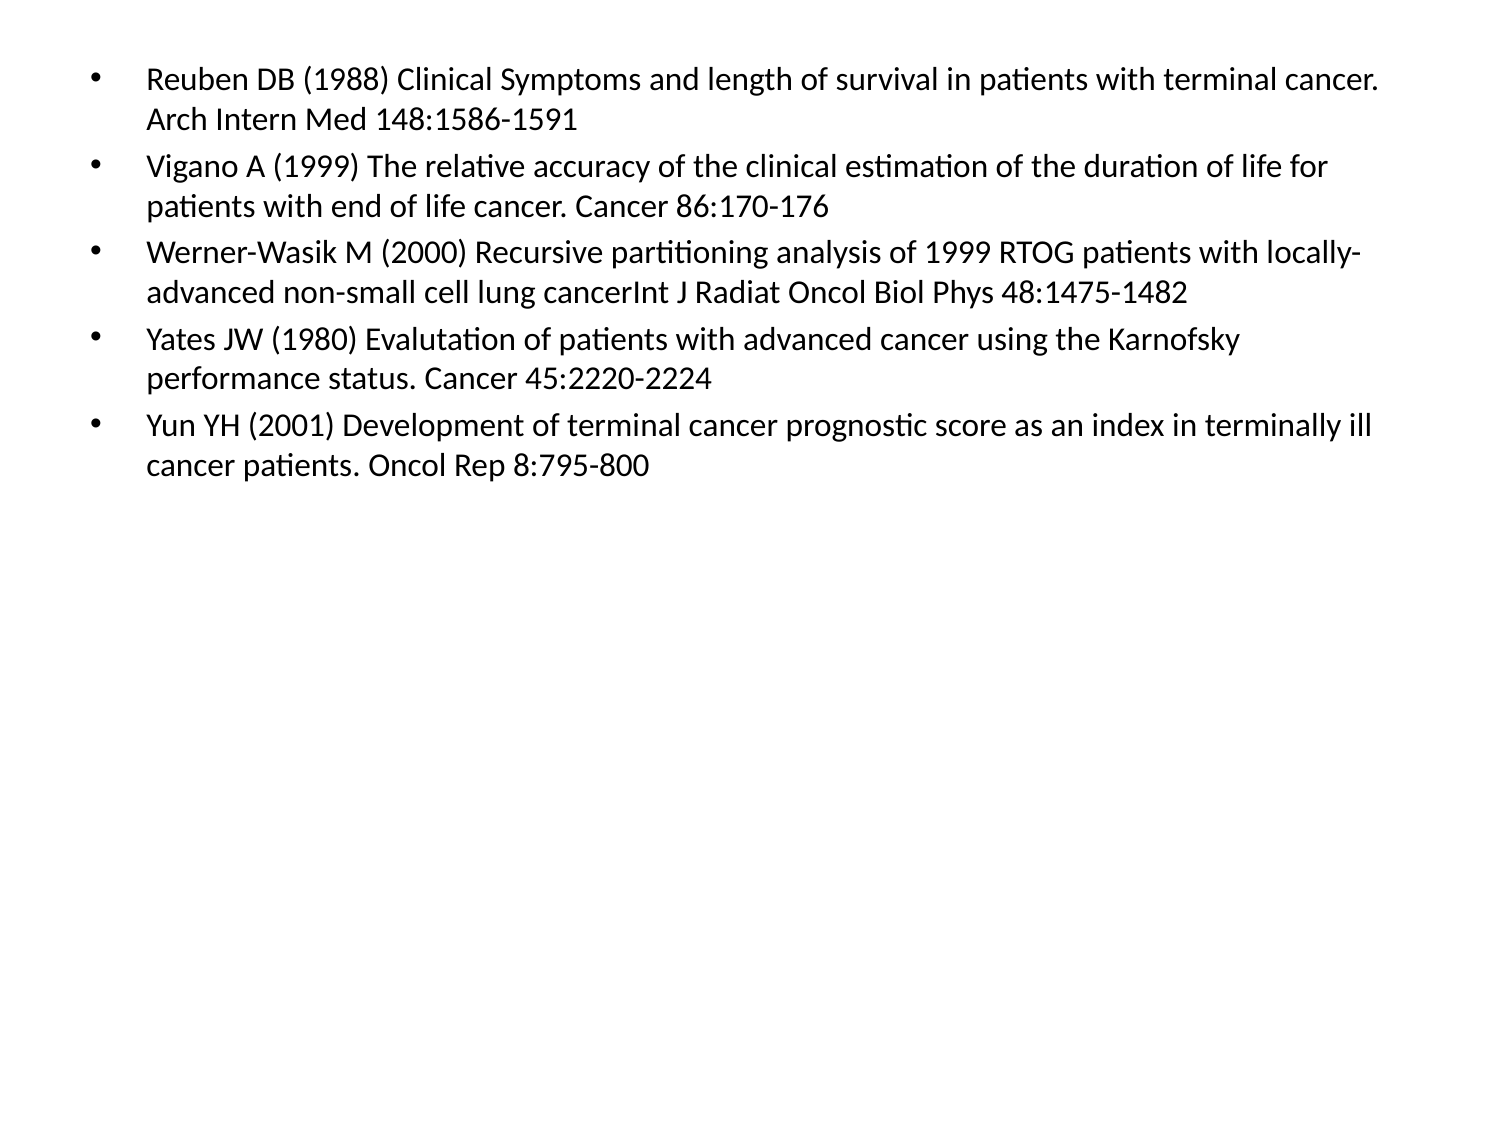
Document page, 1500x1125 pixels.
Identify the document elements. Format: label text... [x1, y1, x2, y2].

list Reuben DB (1988) Clinical Symptoms and length of survival in patients with terminal cancer. Arch Intern Med 148:1586-1591 Vigano A (1999) The relative accuracy of the clinical estimation of the duration of life for patients with end of life cancer. Cancer 86:170-176 Werner-Wasik M (2000) Recursive partitioning analysis of 1999 RTOG patients with locally-advanced non-small cell lung cancerInt J Radiat Oncol Biol Phys 48:1475-1482 Yates JW (1980) Evalutation of patients with advanced cancer using the Karnofsky performance status. Cancer 45:2220-2224 Yun YH (2001) Development of terminal cancer prognostic score as an index in terminally ill cancer patients. Oncol Rep 8:795-800 [75, 50, 1425, 1005]
